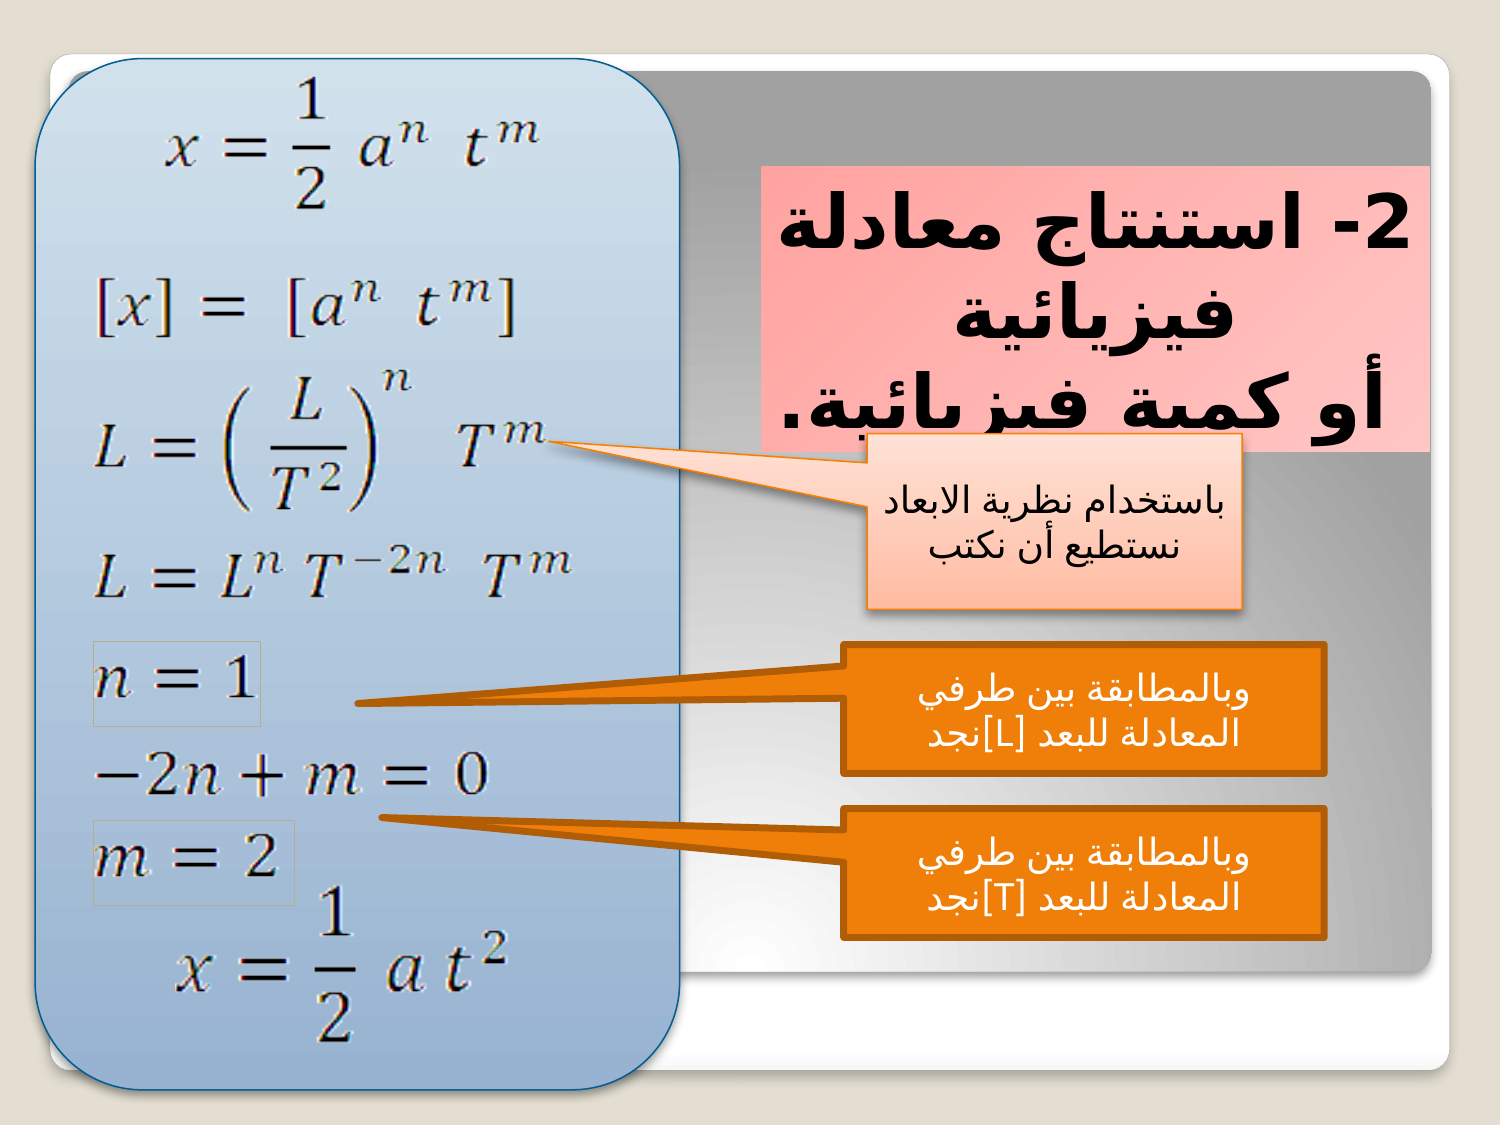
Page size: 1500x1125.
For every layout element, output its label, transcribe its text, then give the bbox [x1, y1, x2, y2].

text_box باستخدام نظرية الابعاد نستطيع أن نكتب [573, 432, 1243, 611]
picture [93, 362, 567, 527]
picture [163, 70, 558, 225]
text_box [34, 57, 681, 1091]
text_box 2- استنتاج معادلة فيزيائية أو كمية فيزيائية. [761, 166, 1430, 452]
picture [93, 737, 528, 1060]
picture [93, 641, 261, 727]
picture [93, 538, 575, 627]
picture [93, 269, 536, 355]
text_box وبالمطابقة بين طرفي المعادلة للبعد [T]نجد [508, 805, 1328, 941]
text_box وبالمطابقة بين طرفي المعادلة للبعد [L]نجد [354, 641, 1328, 777]
